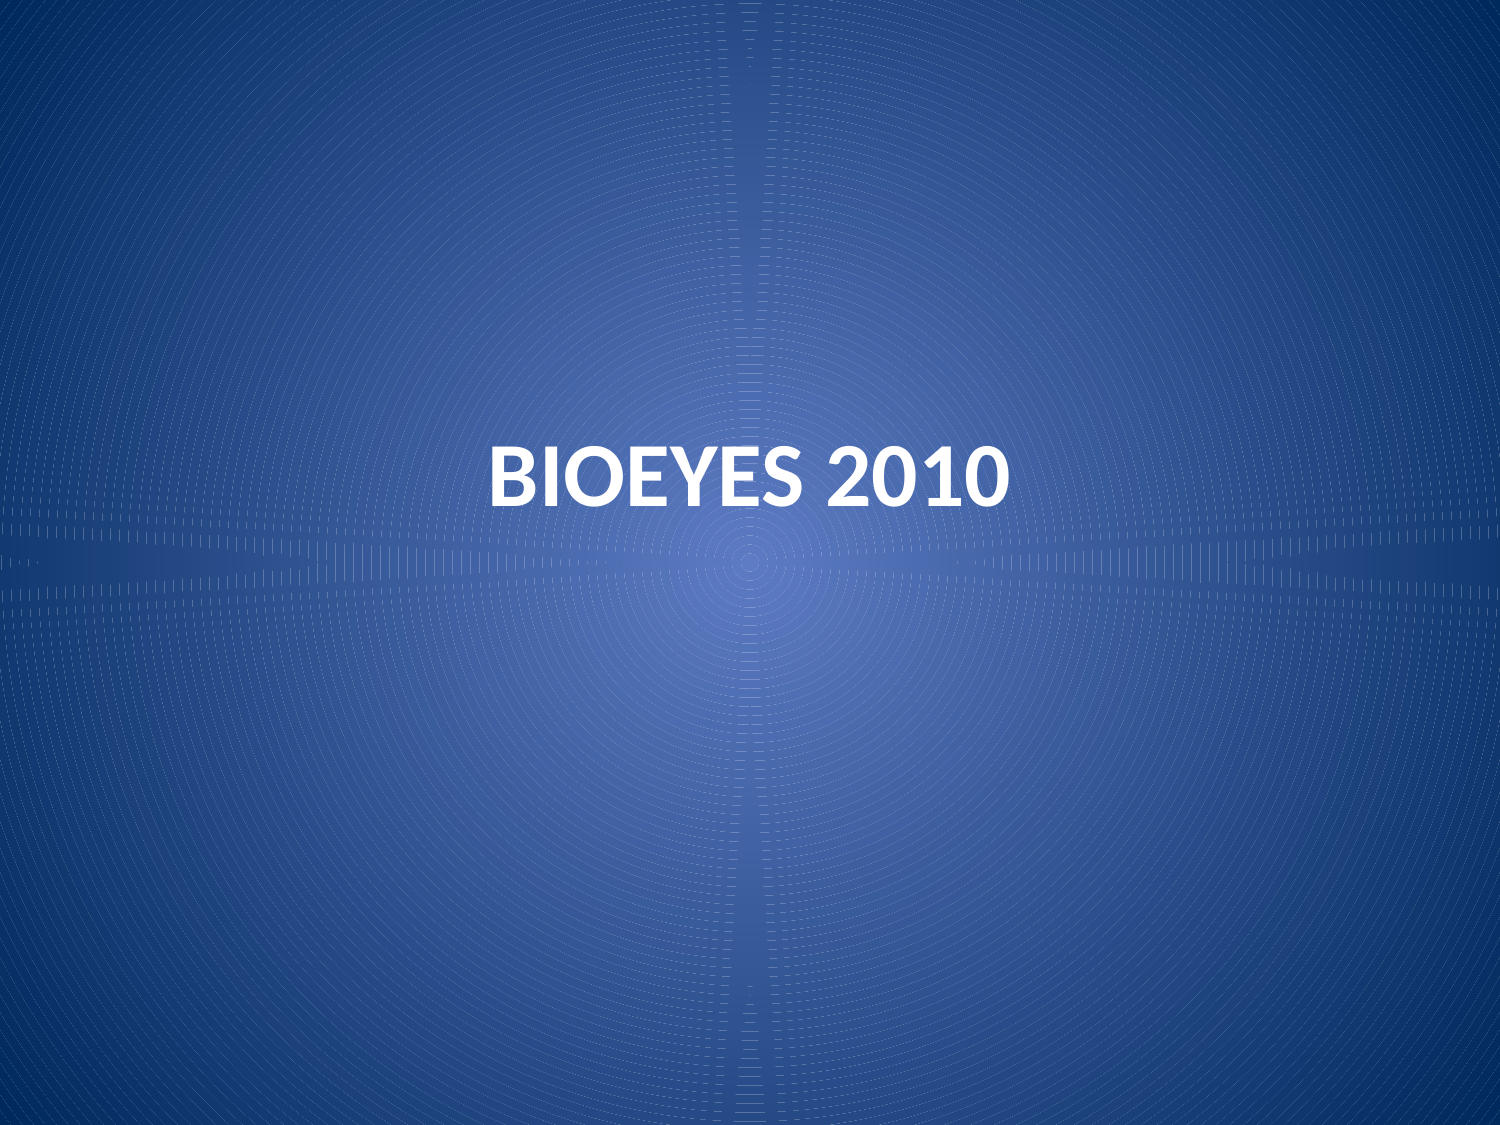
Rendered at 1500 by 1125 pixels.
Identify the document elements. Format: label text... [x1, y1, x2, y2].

title BIOEYES 2010 [112, 349, 1388, 591]
